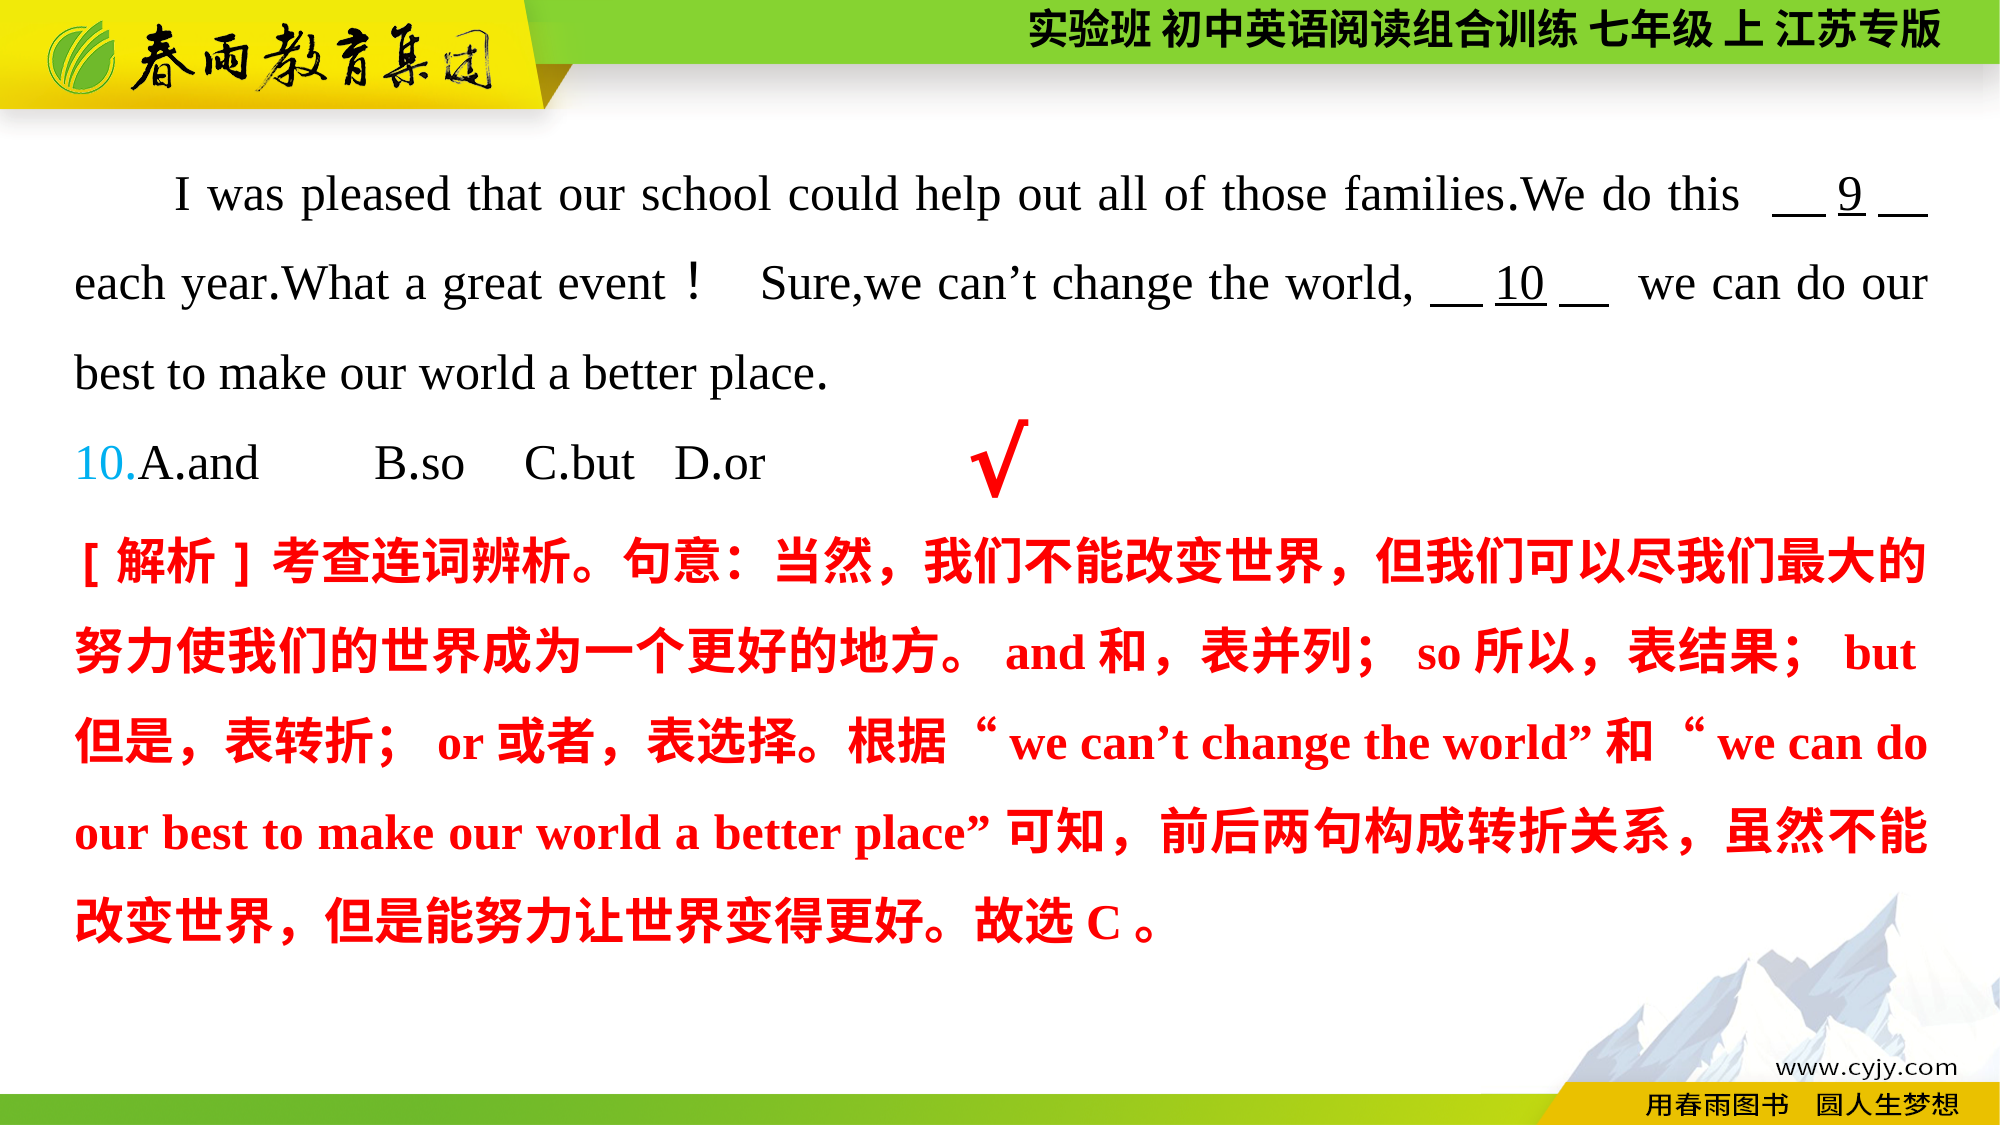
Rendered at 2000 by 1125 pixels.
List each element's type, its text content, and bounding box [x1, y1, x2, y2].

list I was pleased that our school could help out all of those families.We do this 9 each year.What a great event！ Sure,we can’t change the world, 10 we can do our best to make our world a better place. 10.A.and B.so C.but D.or [59, 122, 1944, 491]
picture [0, 0, 2000, 1125]
text_box [解析]考查连词辨析。句意：当然，我们不能改变世界，但我们可以尽我们最大的努力使我们的世界成为一个更好的地方。and和，表并列；so所以，表结果；but但是，表转折；or或者，表选择。根据“we can’t change the world”和“we can do our best to make our world a better place”可知，前后两句构成转折关系，虽然不能改变世界，但是能努力让世界变得更好。故选C。 [59, 491, 1944, 957]
